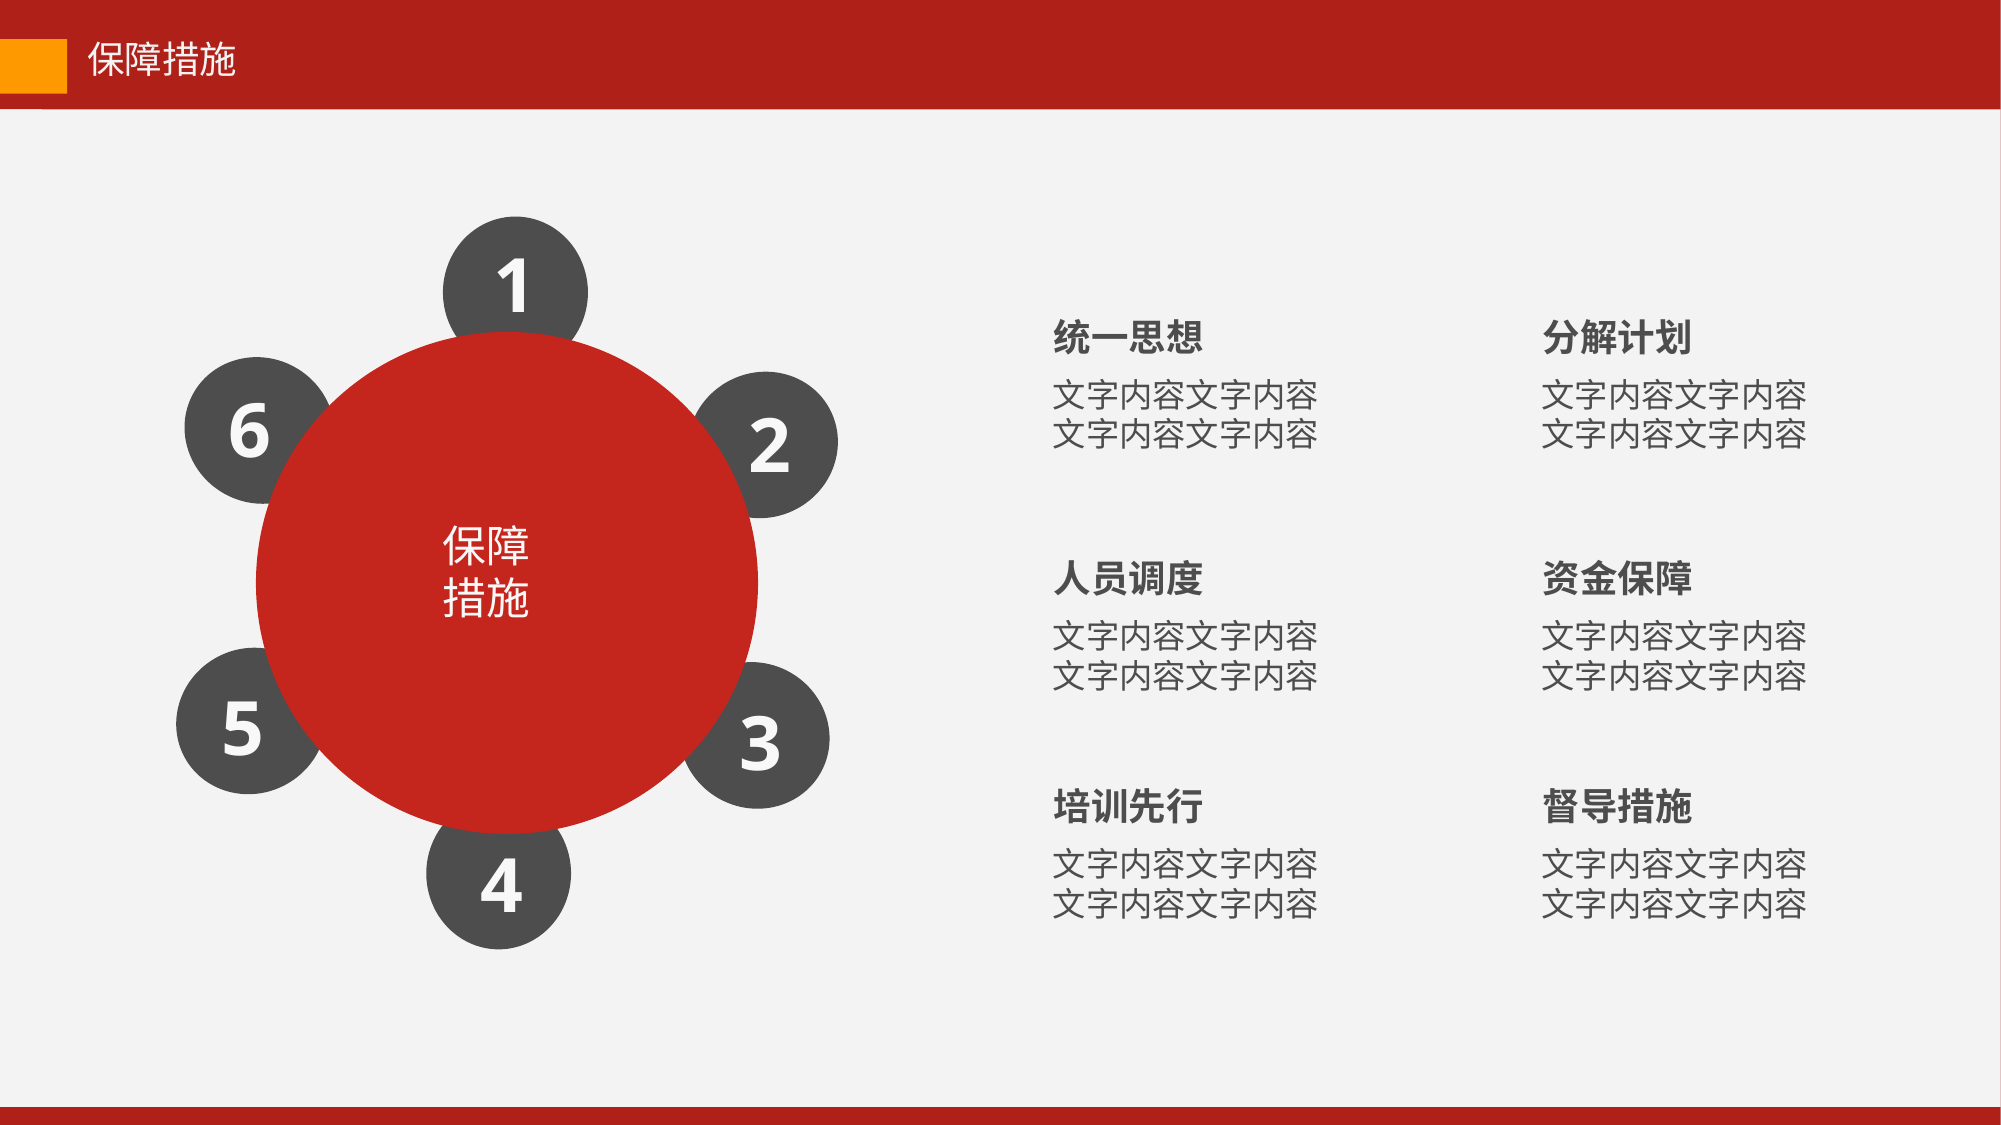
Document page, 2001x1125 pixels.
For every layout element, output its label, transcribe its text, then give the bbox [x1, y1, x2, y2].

text_box 保障 措施 [427, 511, 546, 632]
text_box [0, 39, 68, 94]
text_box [1037, 775, 1370, 933]
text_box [165, 637, 338, 805]
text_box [1037, 306, 1370, 463]
text_box [0, 109, 2001, 1107]
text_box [1526, 547, 1859, 705]
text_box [425, 797, 572, 950]
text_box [668, 651, 841, 820]
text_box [1037, 547, 1370, 705]
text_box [1526, 306, 1859, 463]
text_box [442, 216, 589, 369]
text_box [1526, 775, 1859, 933]
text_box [676, 361, 849, 529]
text_box [255, 341, 759, 825]
text_box 保障措施 [71, 28, 253, 89]
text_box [173, 346, 346, 515]
